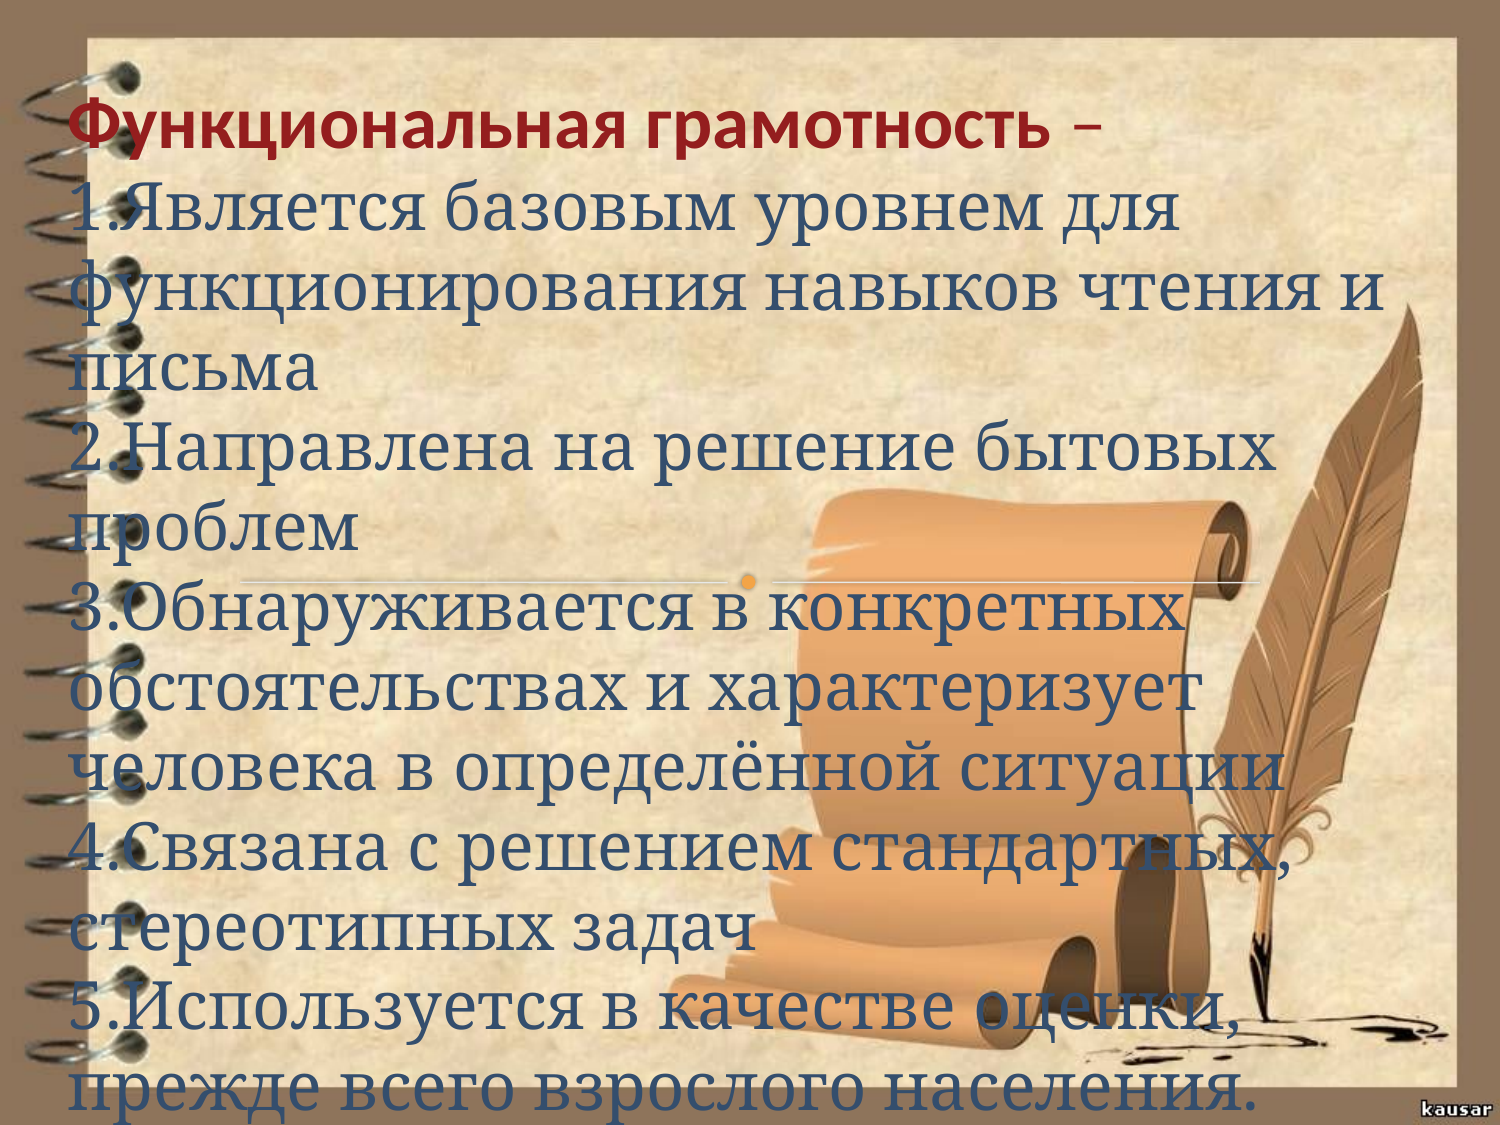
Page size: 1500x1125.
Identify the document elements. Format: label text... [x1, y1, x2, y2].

text_box Функциональная грамотность – 1.Является базовым уровнем для функционирования навыков чтения и письма 2.Направлена на решение бытовых проблем 3.Обнаруживается в конкретных обстоятельствах и характеризует человека в определённой ситуации 4.Связана с решением стандартных, стереотипных задач 5.Используется в качестве оценки, прежде всего взрослого населения. Новый словарь методических терминов и понятий (теория и практика обучения языкам) [53, 66, 1436, 1125]
picture [0, 0, 1500, 1125]
